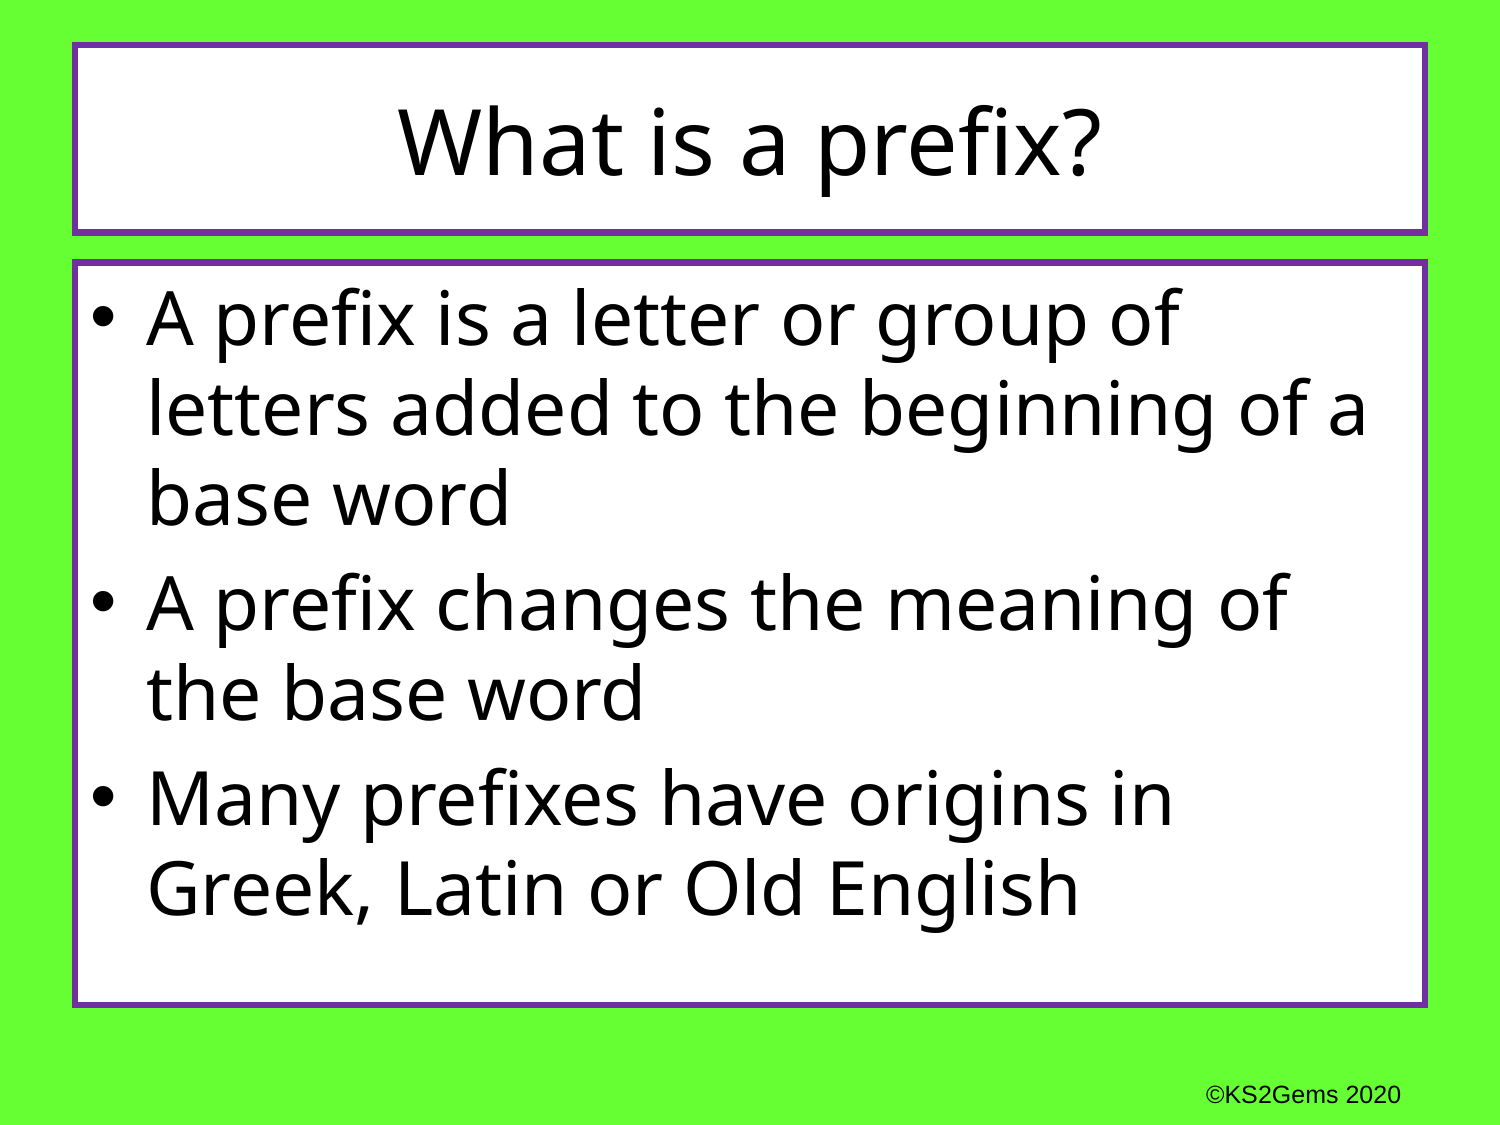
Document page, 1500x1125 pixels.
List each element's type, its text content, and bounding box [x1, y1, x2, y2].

text_box [1222, 1073, 1500, 1125]
list A prefix is a letter or group of letters added to the beginning of a base word A prefix changes the meaning of the base word Many prefixes have origins in Greek, Latin or Old English [72, 259, 1428, 1008]
title What is a prefix? [72, 42, 1428, 236]
